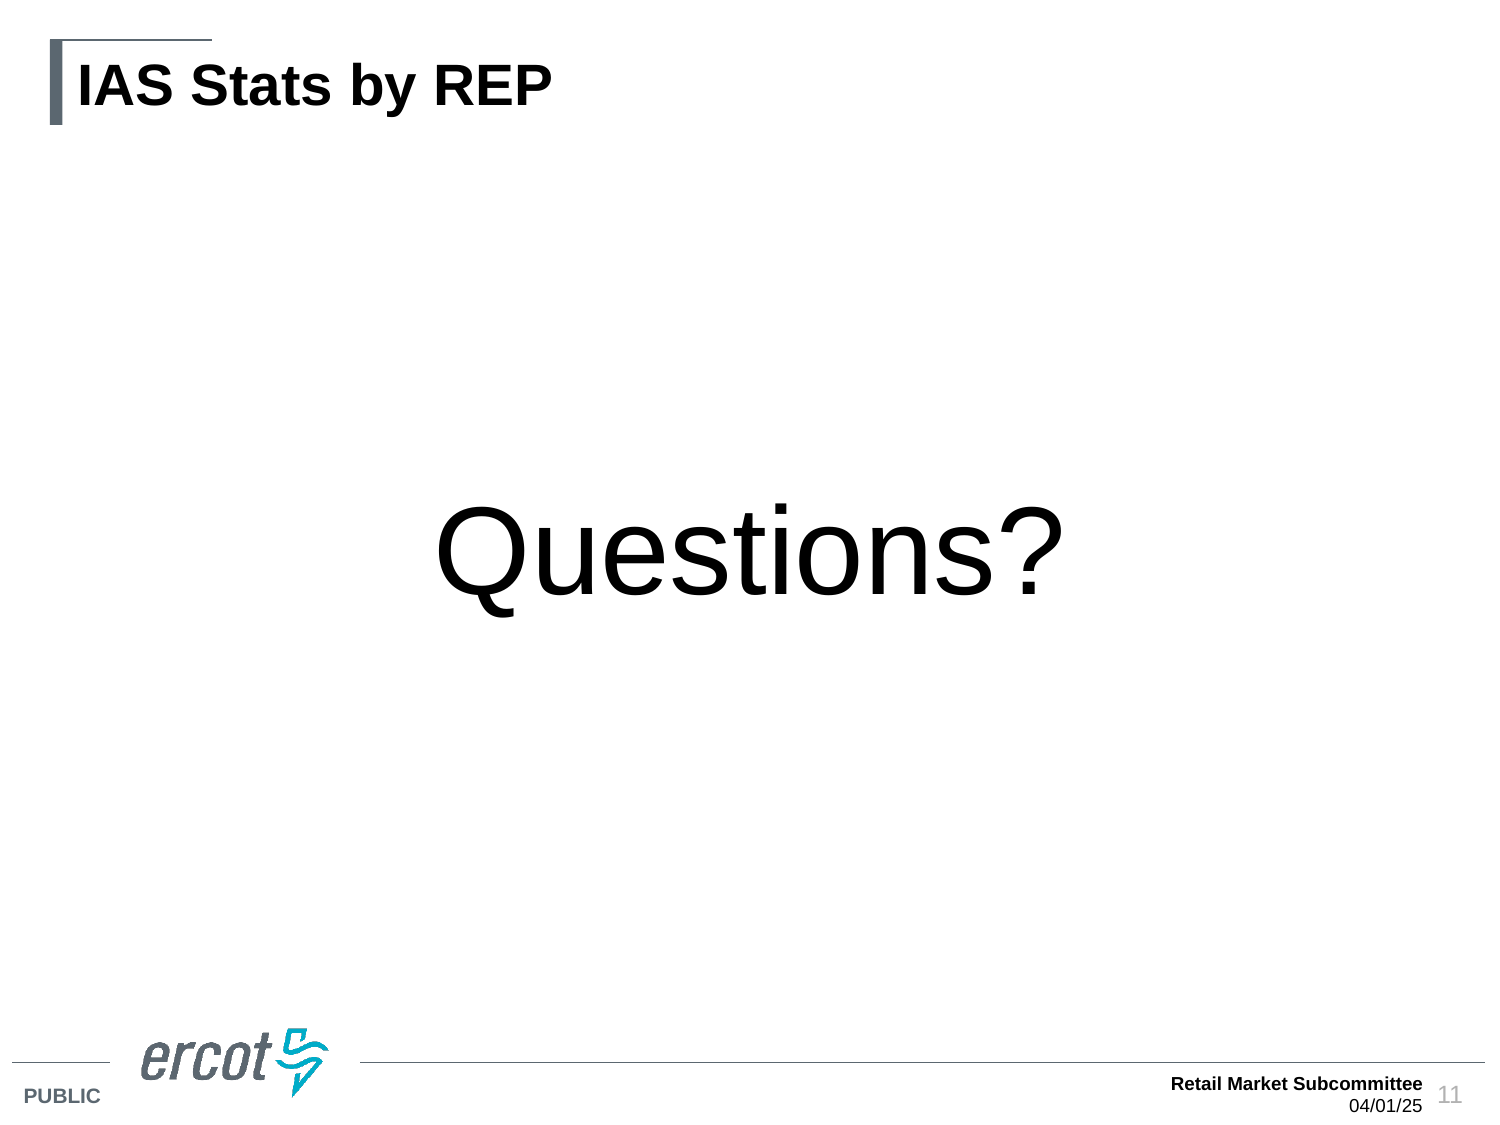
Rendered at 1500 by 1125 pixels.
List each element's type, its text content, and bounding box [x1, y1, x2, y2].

text_box Retail Market Subcommittee 04/01/25 [1124, 1064, 1438, 1125]
list Questions? [50, 287, 1450, 997]
slide_number 11 [1438, 1076, 1488, 1112]
title IAS Stats by REP [62, 39, 1450, 228]
picture [137, 1024, 332, 1100]
